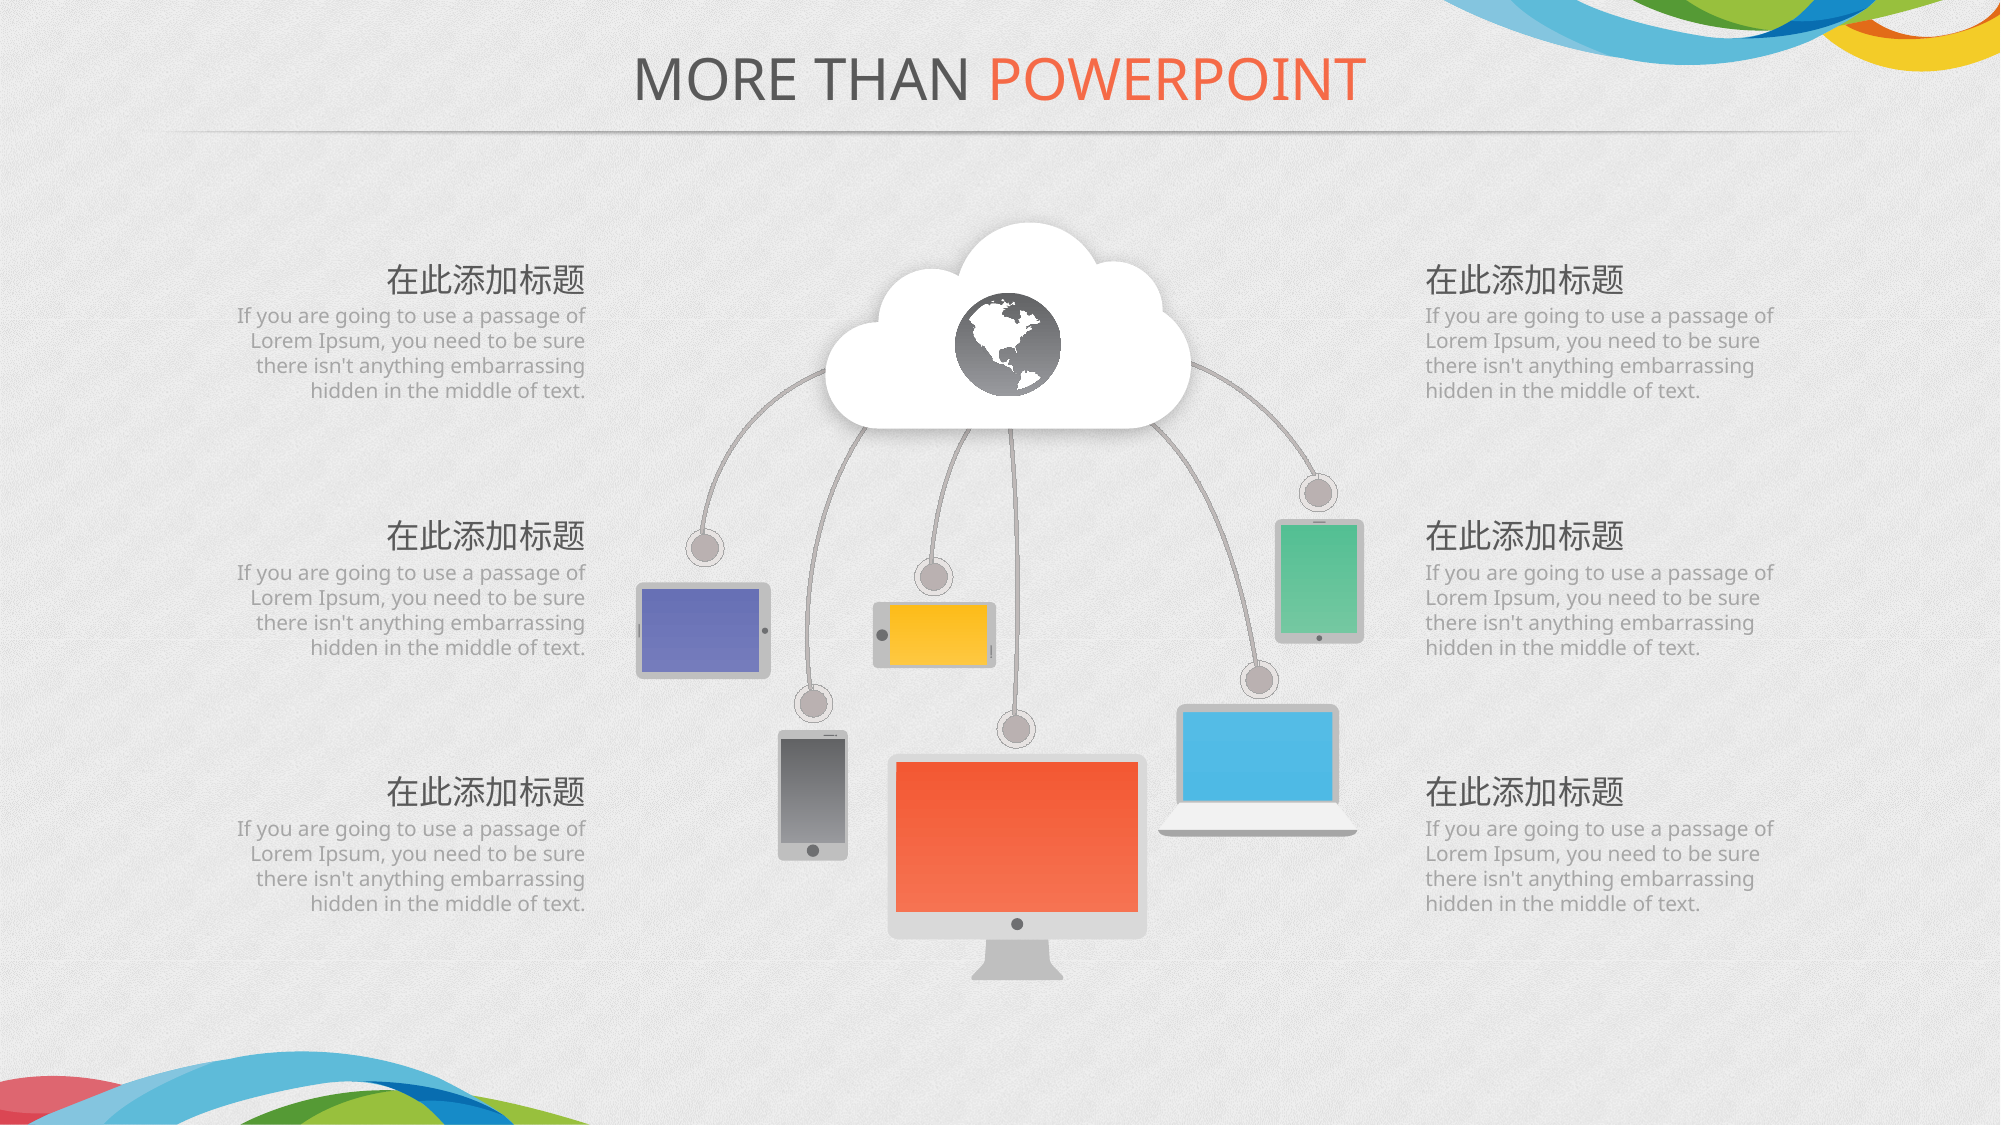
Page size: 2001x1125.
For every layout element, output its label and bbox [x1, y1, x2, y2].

text_box [1410, 251, 1820, 412]
text_box [1410, 763, 1820, 925]
text_box [0, 0, 2000, 1125]
text_box [191, 763, 601, 925]
text_box [191, 251, 601, 412]
text_box [191, 507, 601, 669]
text_box [635, 222, 1365, 981]
text_box [1410, 507, 1820, 669]
picture [124, 131, 1893, 139]
